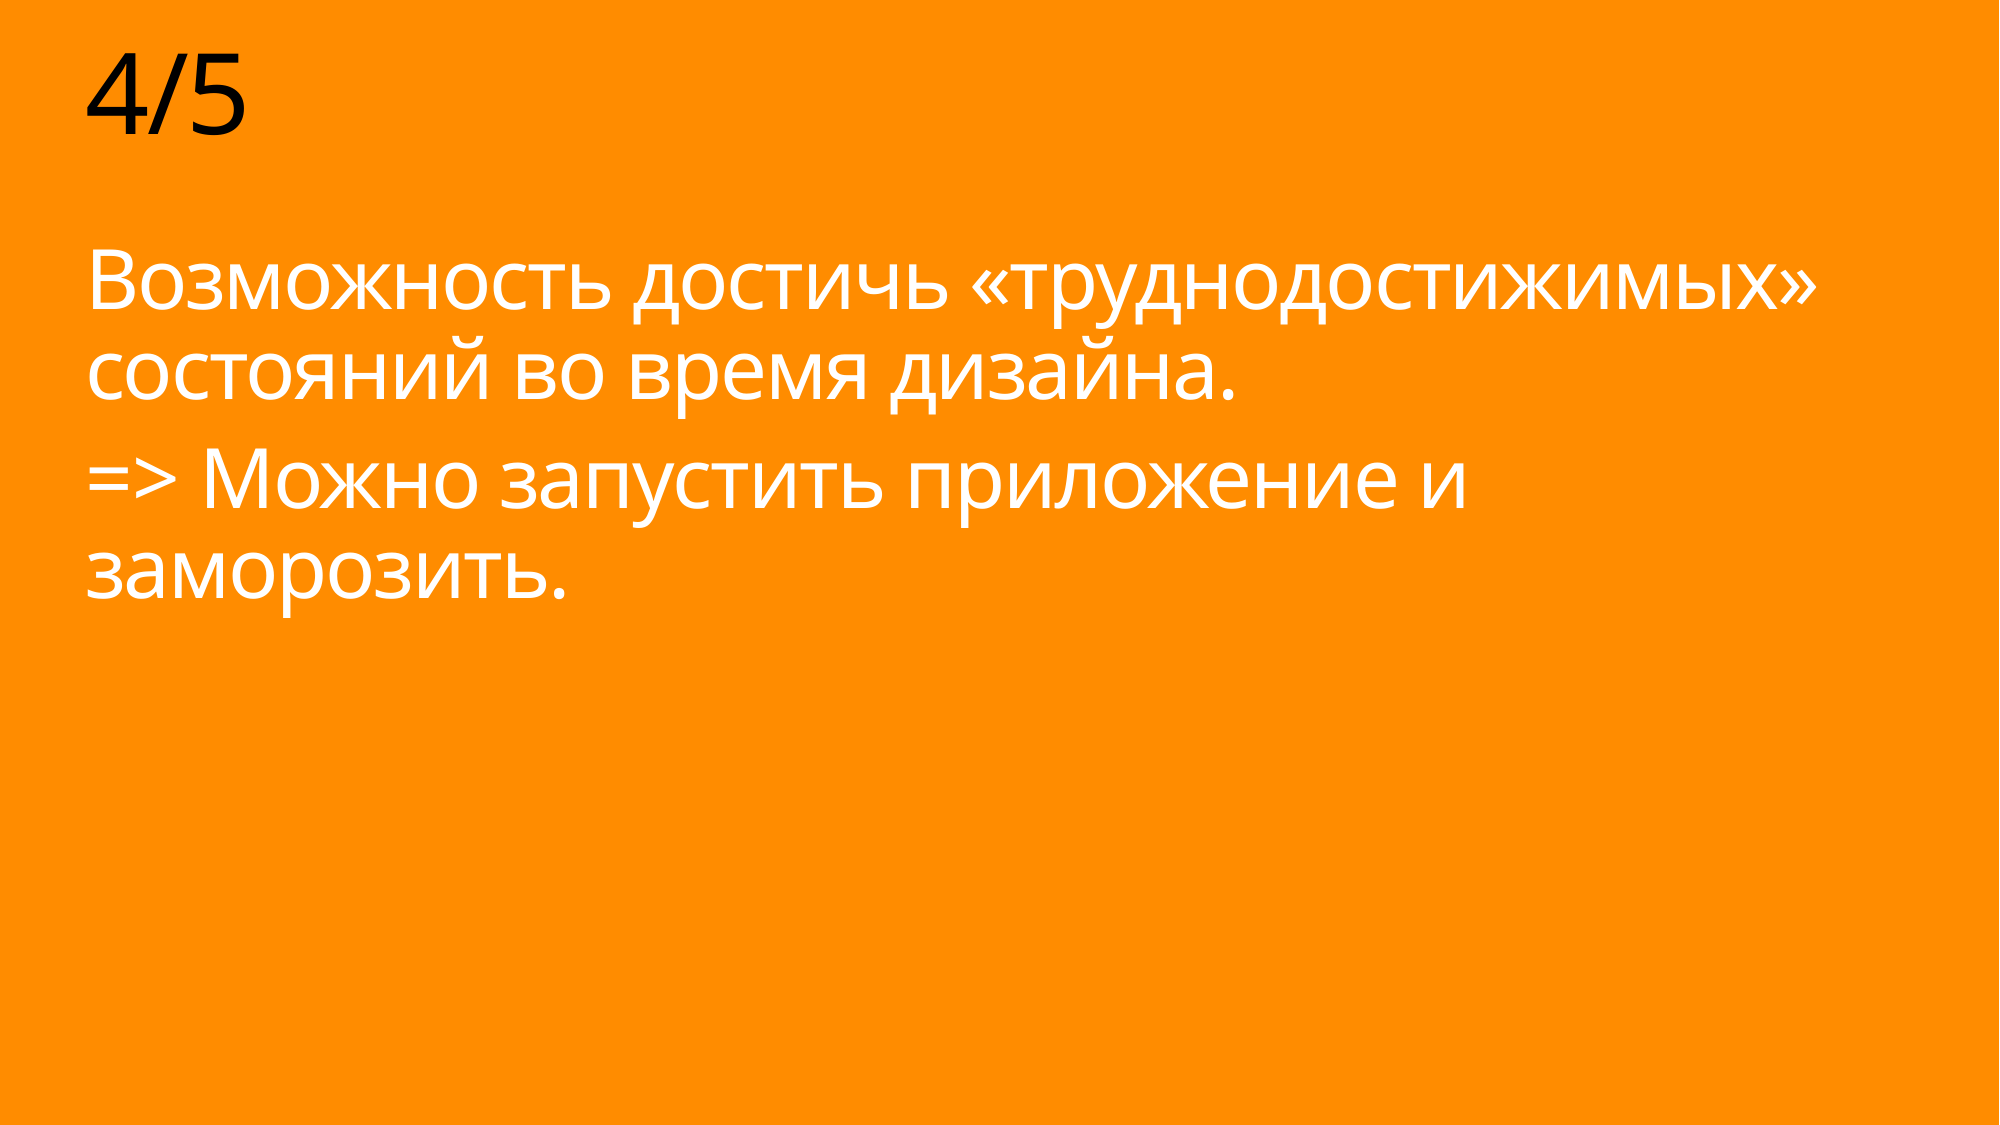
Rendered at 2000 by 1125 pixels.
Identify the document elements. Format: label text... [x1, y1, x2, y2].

list Возможность достичь «труднодостижимых» состояний во время дизайна. => Можно запустить приложение и заморозить. [85, 237, 1914, 530]
title 4/5 [85, 37, 1914, 161]
